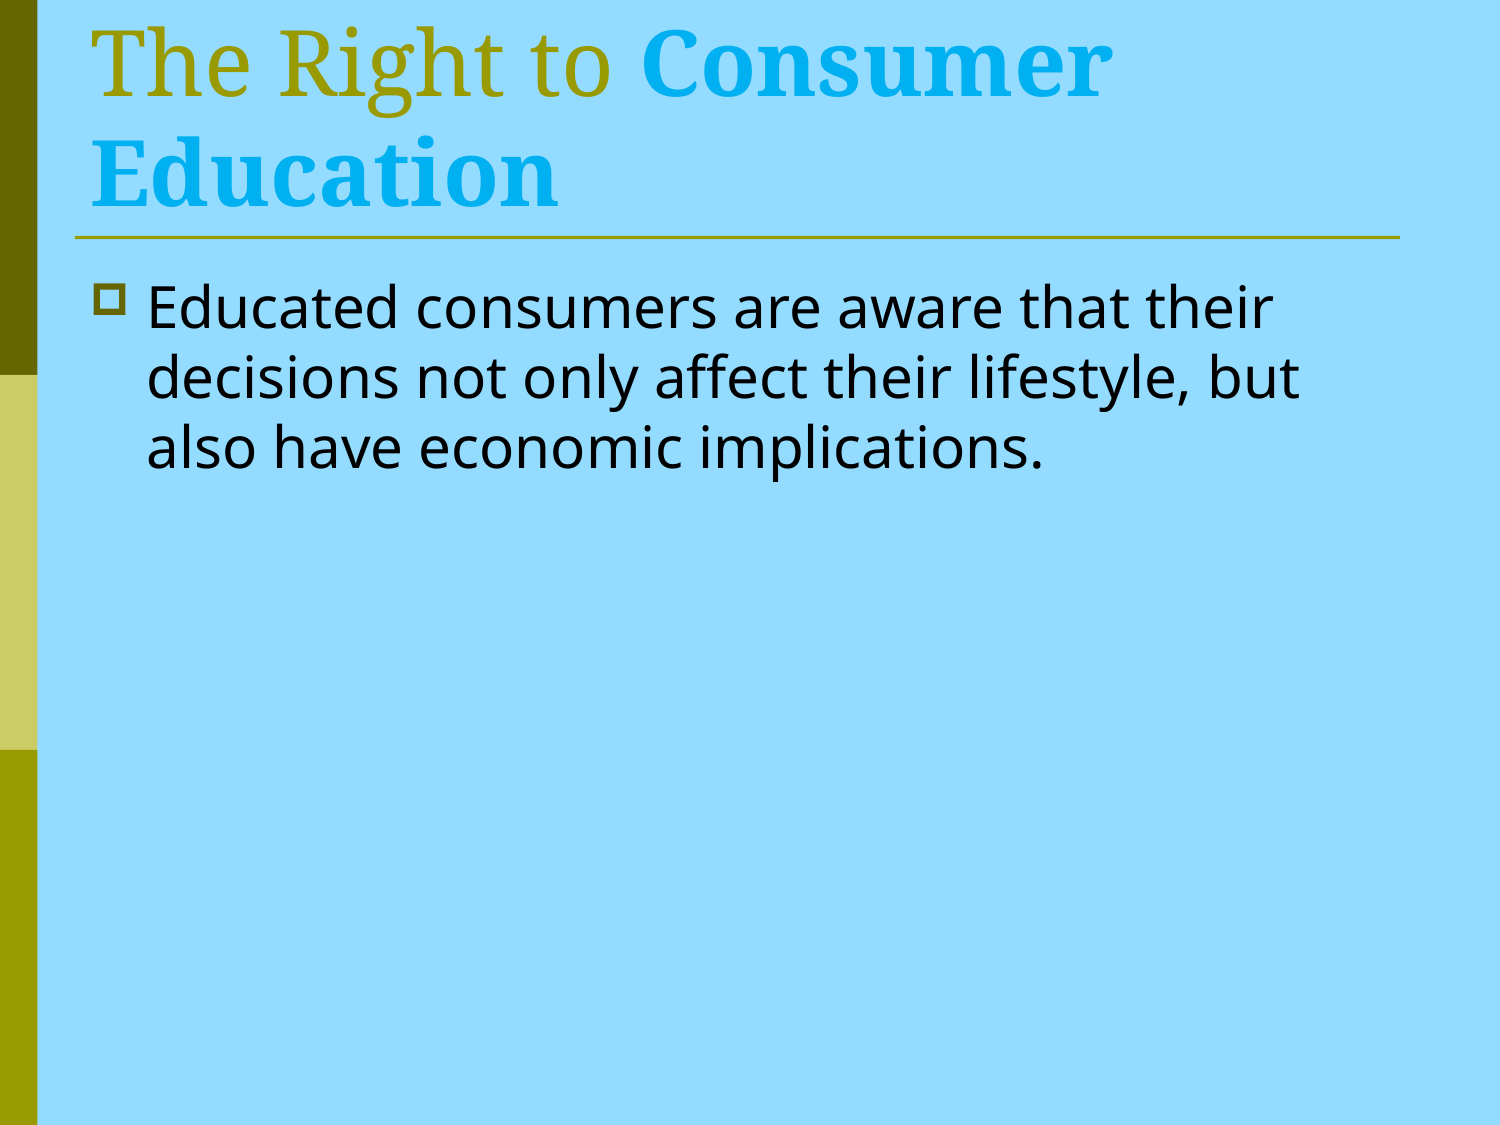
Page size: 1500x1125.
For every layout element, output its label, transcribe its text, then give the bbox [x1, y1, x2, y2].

title The Right to Consumer Education [74, 45, 1426, 233]
list Educated consumers are aware that their decisions not only affect their lifestyle, but also have economic implications. [74, 262, 1426, 1006]
